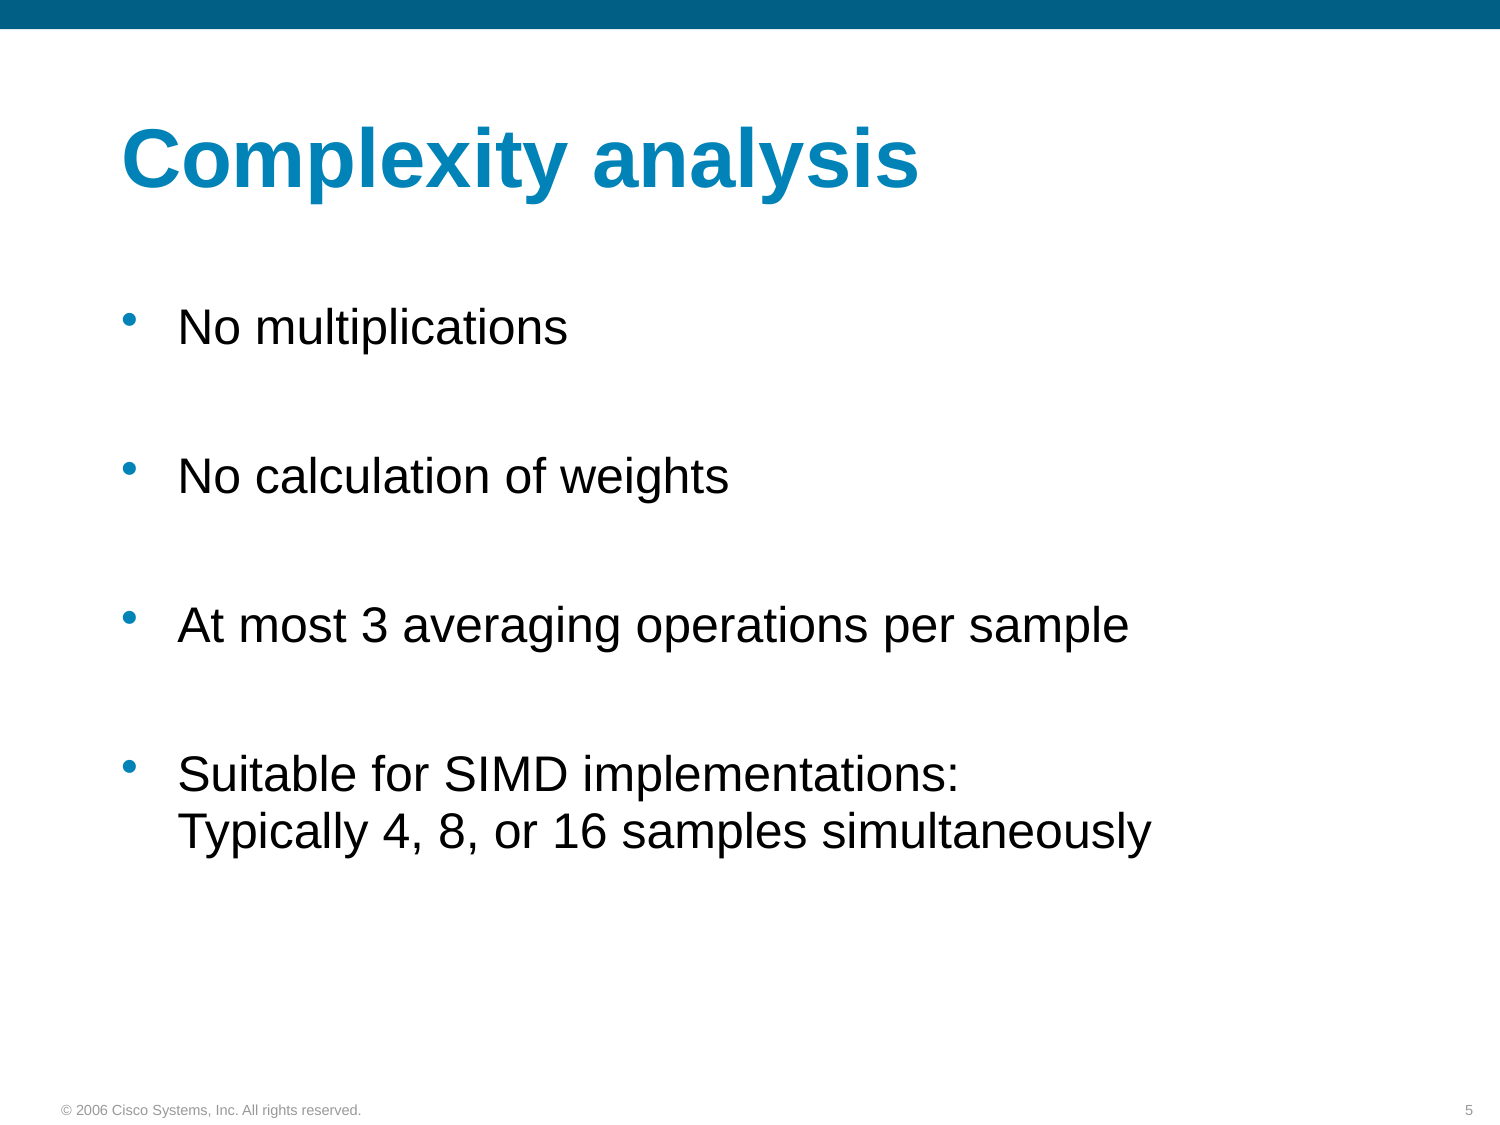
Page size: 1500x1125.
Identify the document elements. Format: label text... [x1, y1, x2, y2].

title Complexity analysis [107, 74, 1444, 213]
list No multiplications No calculation of weights At most 3 averaging operations per sample Suitable for SIMD implementations: Typically 4, 8, or 16 samples simultaneously [107, 291, 1411, 879]
